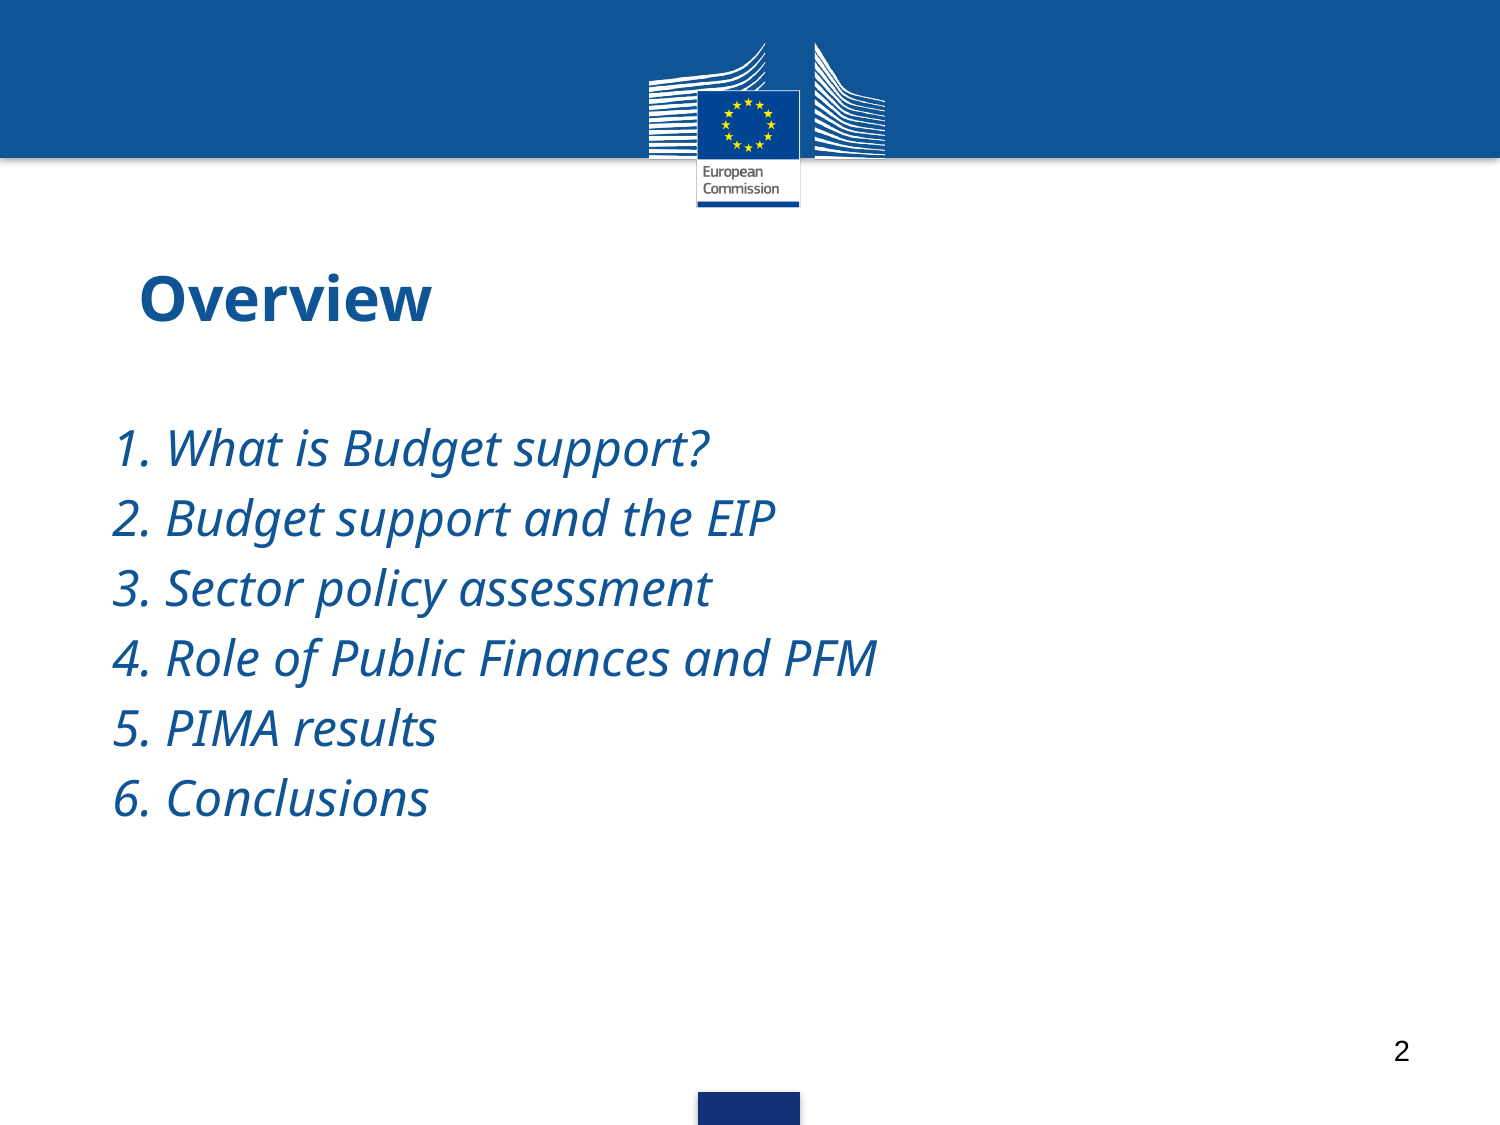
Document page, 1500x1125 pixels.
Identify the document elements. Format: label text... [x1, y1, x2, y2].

picture [649, 42, 885, 208]
slide_number 2 [1074, 1024, 1425, 1103]
title Overview [64, 219, 1415, 374]
list 1. What is Budget support? 2. Budget support and the EIP 3. Sector policy assessment 4. Role of Public Finances and PFM 5. PIMA results 6. Conclusions [41, 408, 1471, 988]
